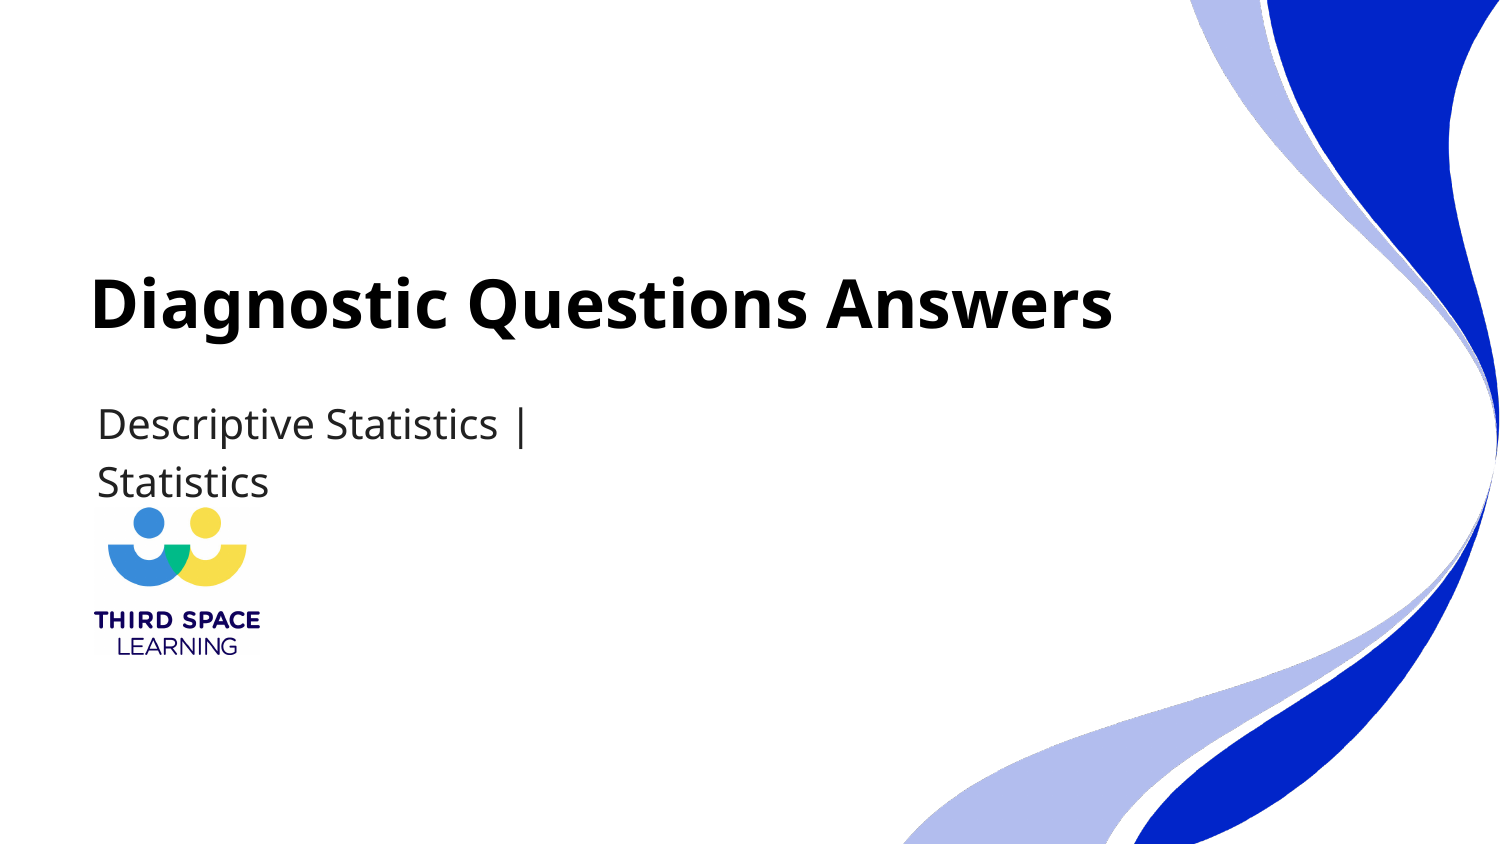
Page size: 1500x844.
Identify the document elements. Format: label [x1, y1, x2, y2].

picture [903, 0, 1500, 844]
picture [94, 507, 260, 655]
